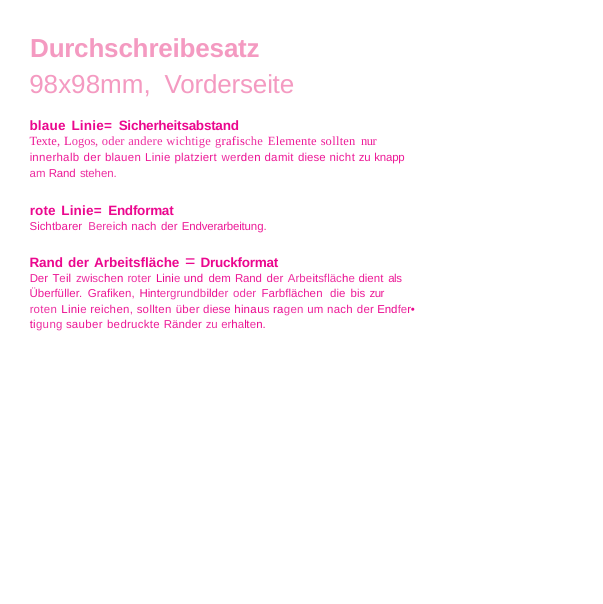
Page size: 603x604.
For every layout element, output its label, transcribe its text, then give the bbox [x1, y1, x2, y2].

list blaue Linie= Sicherheitsabstand Texte, Logos, oder andere wichtige grafische Elemente sollten nur innerhalb der blauen Linie platziert werden damit diese nicht zu knapp am Rand stehen. rote Linie= Endformat Sichtbarer Bereich nach der Endverarbeitung. Rand der Arbeitsfläche = Druckformat Der Teil zwischen roter Linie und dem Rand der Arbeitsfläche dient als Überfüller. Grafiken, Hintergrundbilder oder Farbflächen die bis zur roten Linie reichen, sollten über diese hinaus ragen um nach der Endfer• tigung sauber bedruckte Ränder zu erhalten. [27, 114, 417, 452]
title Durchschreibesatz 98x98mm, Vorderseite [27, 24, 307, 114]
